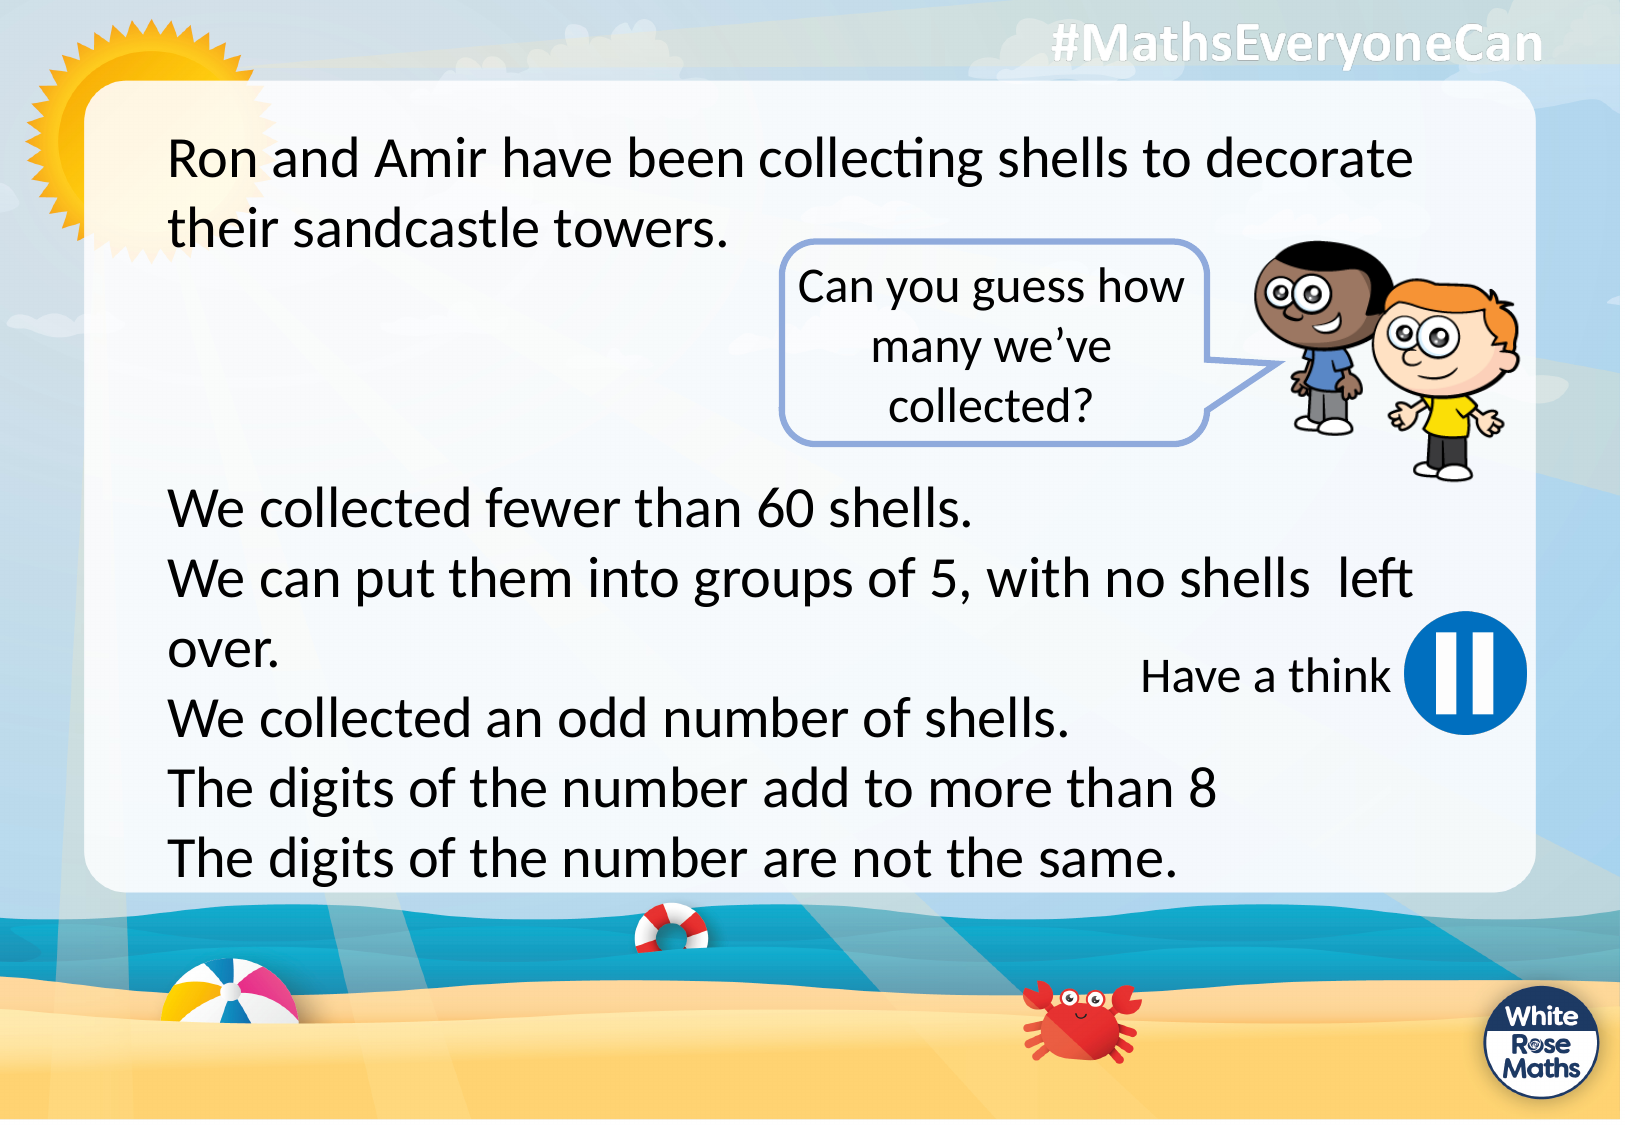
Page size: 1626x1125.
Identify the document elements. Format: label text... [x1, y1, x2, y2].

text_box Have a think [1125, 635, 1404, 711]
text_box Ron and Amir have been collecting shells to decorate their sandcastle towers. We collected fewer than 60 shells. We can put them into groups of 5, with no shells left over. We collected an odd number of shells. The digits of the number add to more than 8 The digits of the number are not the same. [152, 111, 1434, 1125]
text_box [758, 241, 1225, 445]
picture [0, 0, 1626, 1125]
